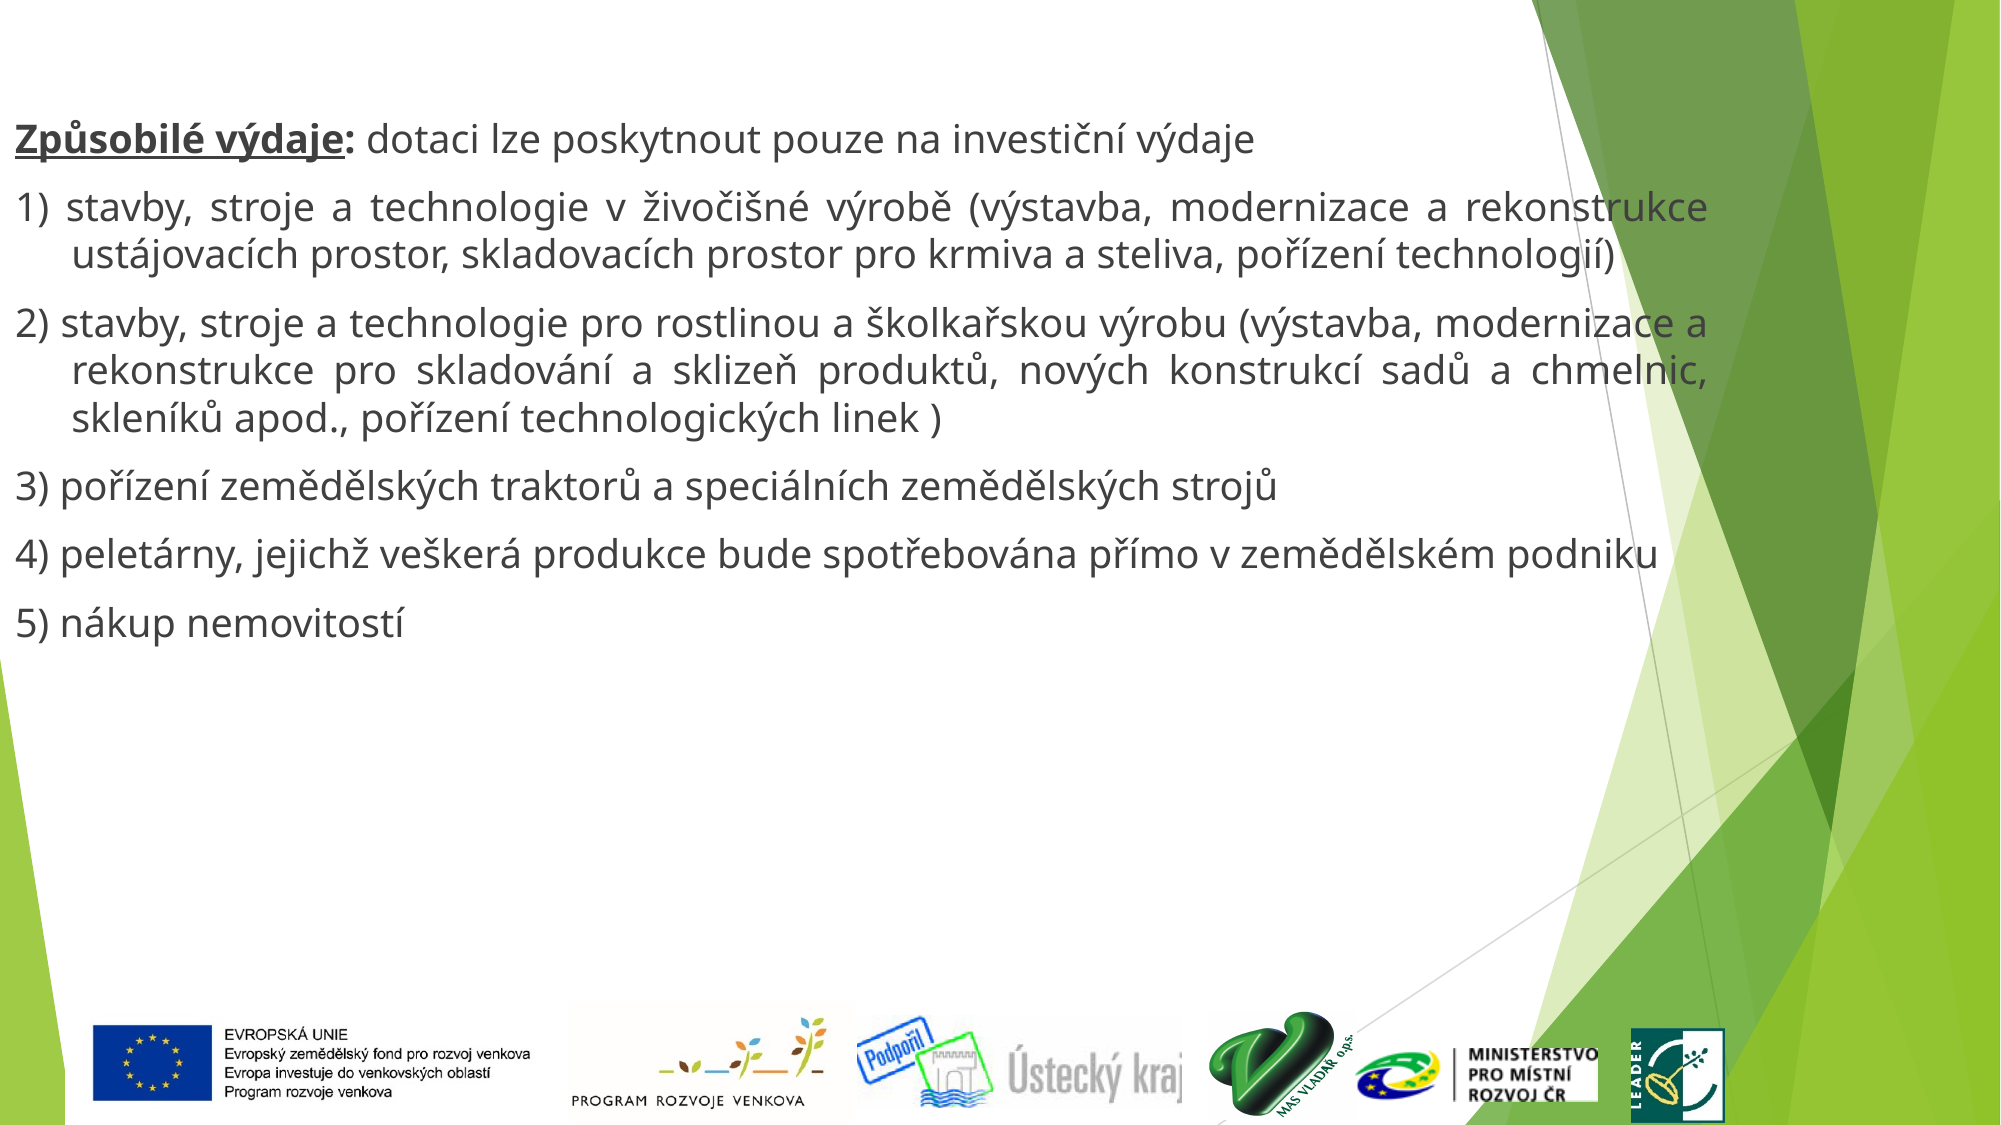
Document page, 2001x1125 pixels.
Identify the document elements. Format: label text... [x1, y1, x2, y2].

text_box [0, 67, 1726, 276]
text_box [65, 1001, 1726, 1125]
text_box Způsobilé výdaje: dotaci lze poskytnout pouze na investiční výdaje 1) stavby, stroje a technologie v živočišné výrobě (výstavba, modernizace a rekonstrukce ustájovacích prostor, skladovacích prostor pro krmiva a steliva, pořízení technologií) 2) stavby, stroje a technologie pro rostlinou a školkařskou výrobu (výstavba, modernizace a rekonstrukce pro skladování a sklizeň produktů, nových konstrukcí sadů a chmelnic, skleníků apod., pořízení technologických linek ) 3) pořízení zemědělských traktorů a speciálních zemědělských strojů 4) peletárny, jejichž veškerá produkce bude spotřebována přímo v zemědělském podniku 5) nákup nemovitostí [0, 106, 1725, 922]
